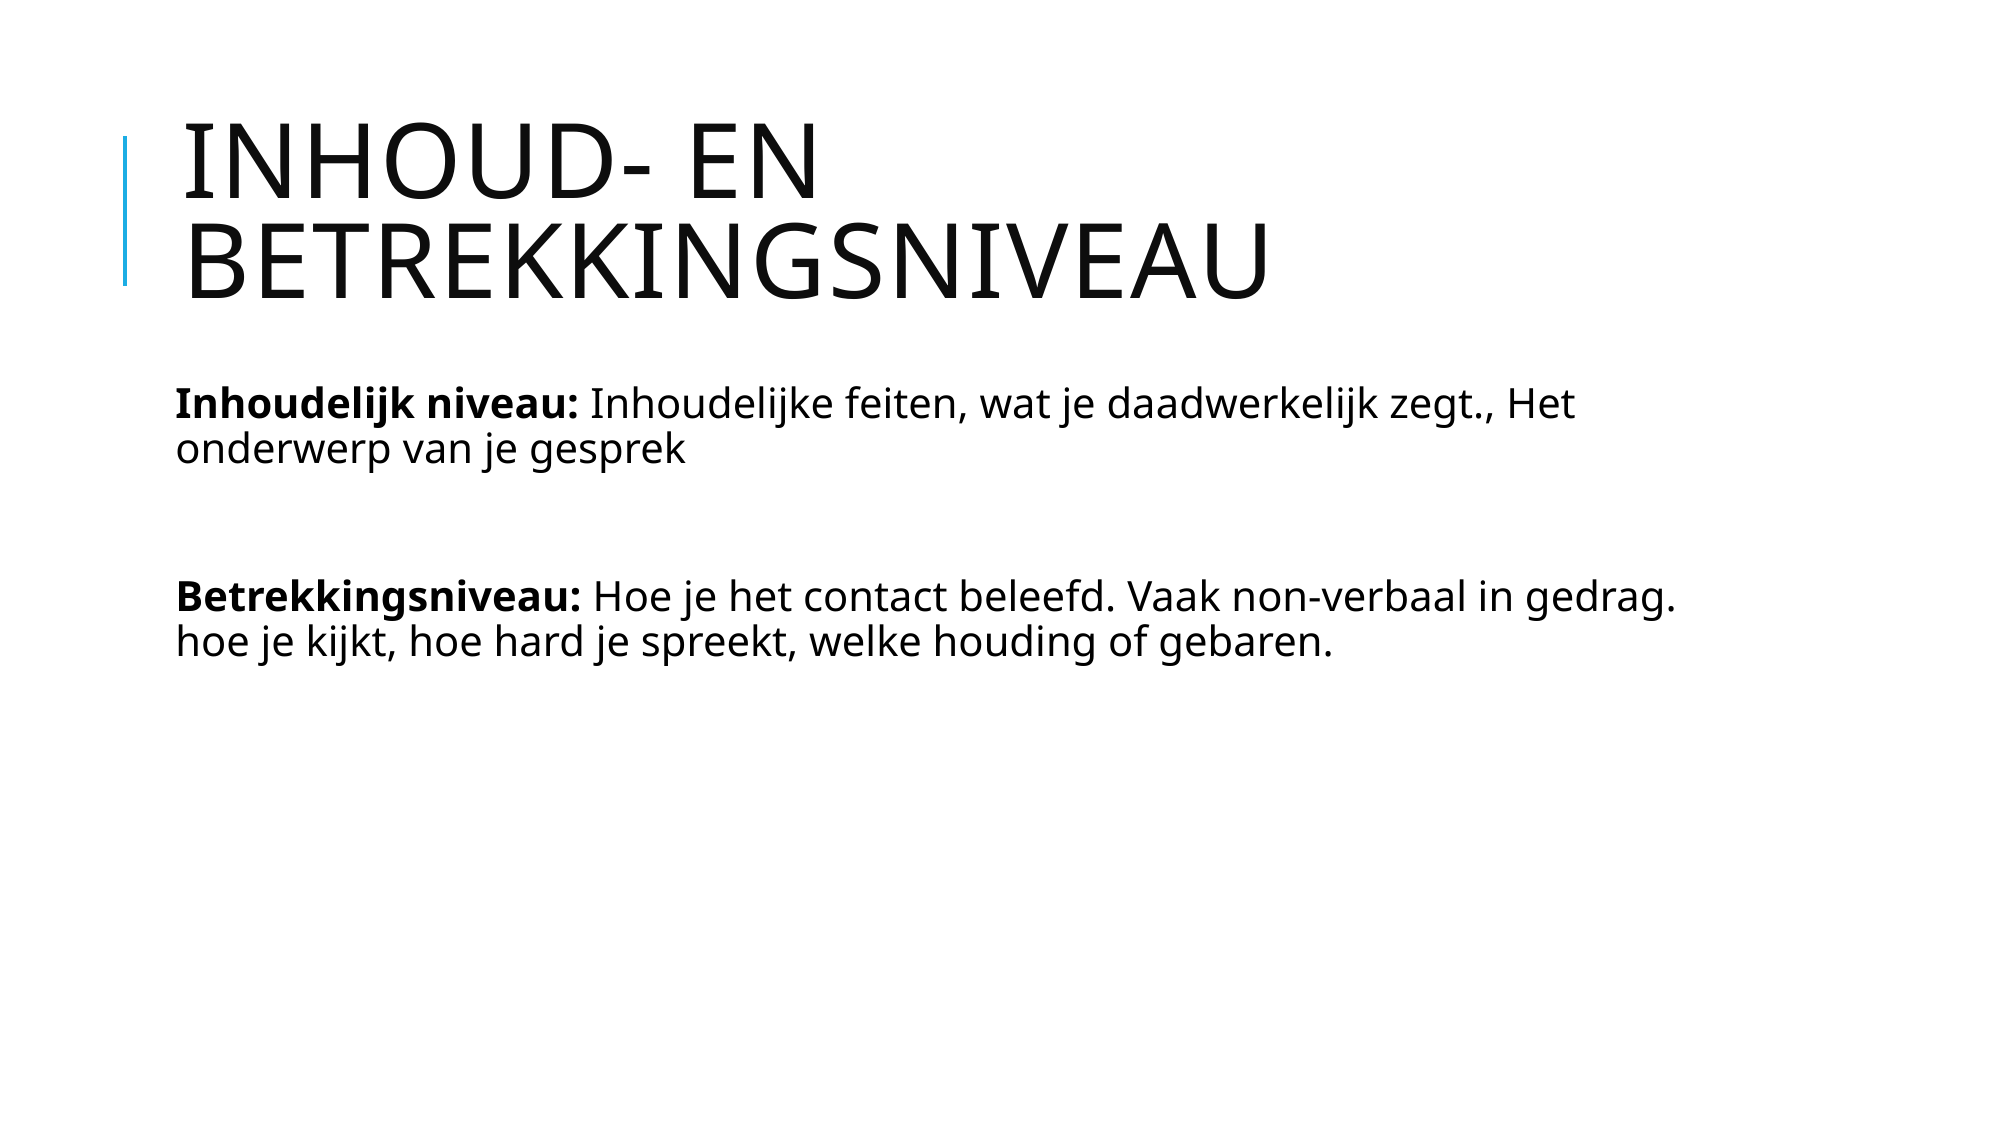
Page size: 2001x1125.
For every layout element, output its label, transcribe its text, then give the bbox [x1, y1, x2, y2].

title Inhoud- en betrekkingsniveau [168, 96, 1763, 342]
list Inhoudelijk niveau: Inhoudelijke feiten, wat je daadwerkelijk zegt., Het onderwerp van je gesprek Betrekkingsniveau: Hoe je het contact beleefd. Vaak non-verbaal in gedrag. hoe je kijkt, hoe hard je spreekt, welke houding of gebaren. [168, 375, 1763, 1035]
